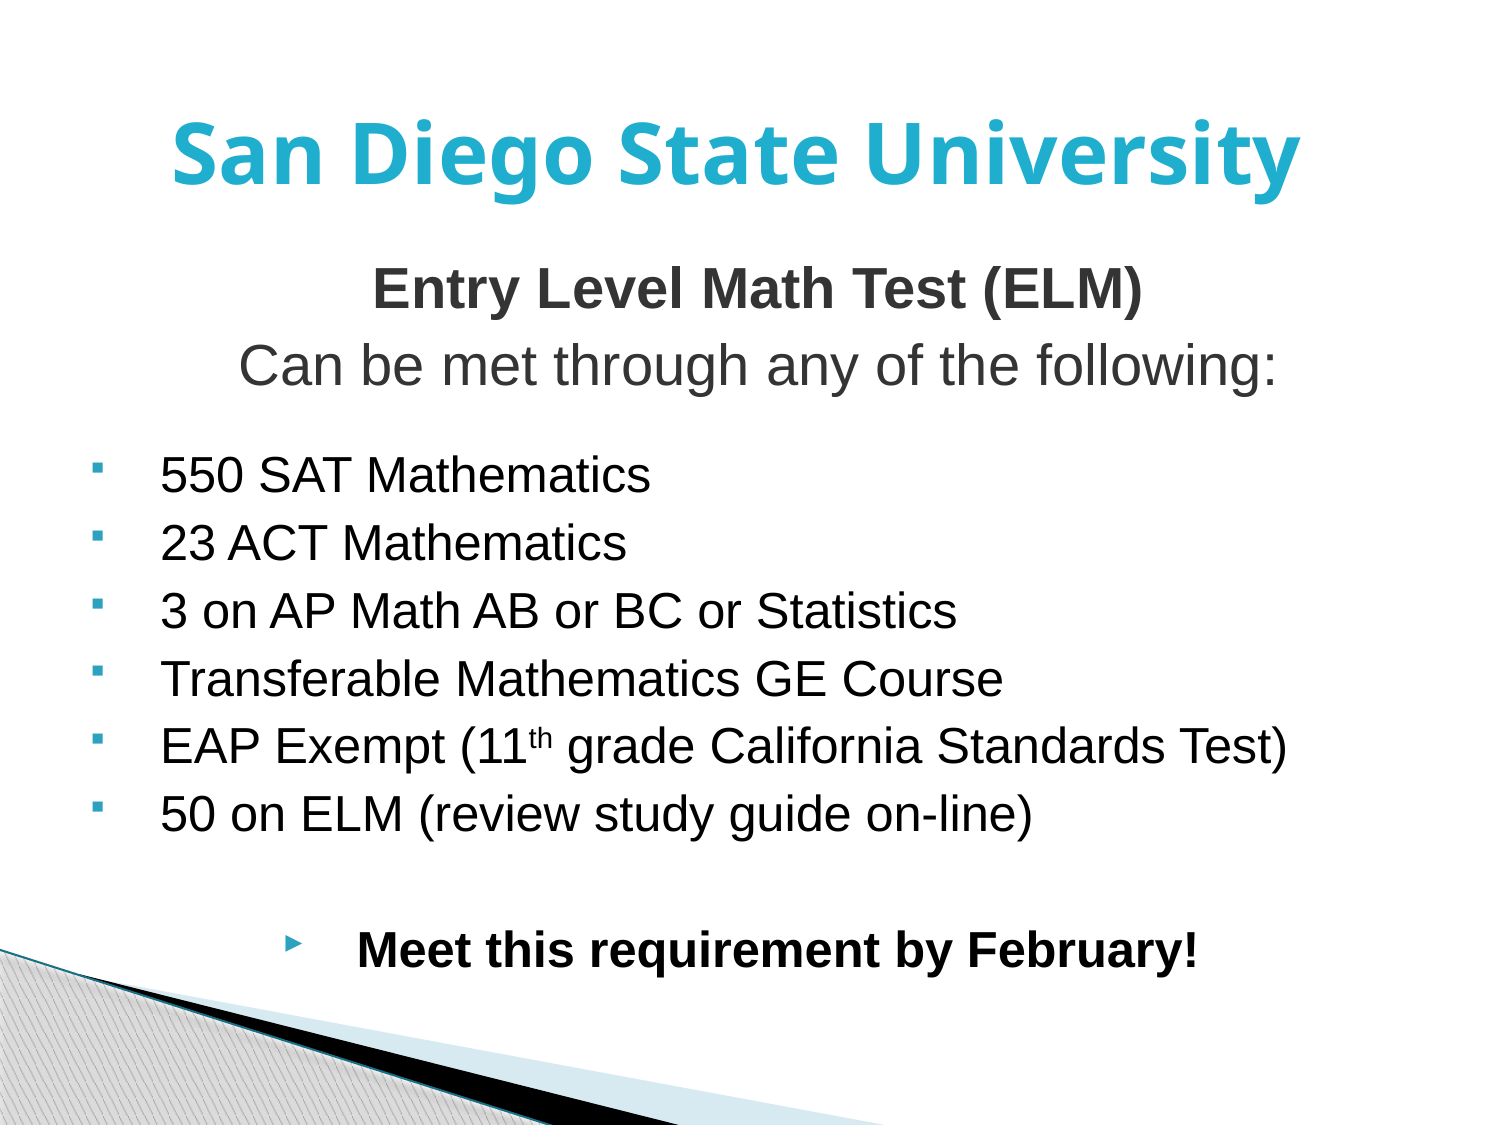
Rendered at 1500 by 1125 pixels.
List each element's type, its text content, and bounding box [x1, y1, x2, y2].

list Entry Level Math Test (ELM) Can be met through any of the following: 550 SAT Mathematics 23 ACT Mathematics 3 on AP Math AB or BC or Statistics Transferable Mathematics GE Course EAP Exempt (11th grade California Standards Test) 50 on ELM (review study guide on-line) Meet this requirement by February! [75, 243, 1425, 986]
title San Diego State University [62, 75, 1413, 225]
